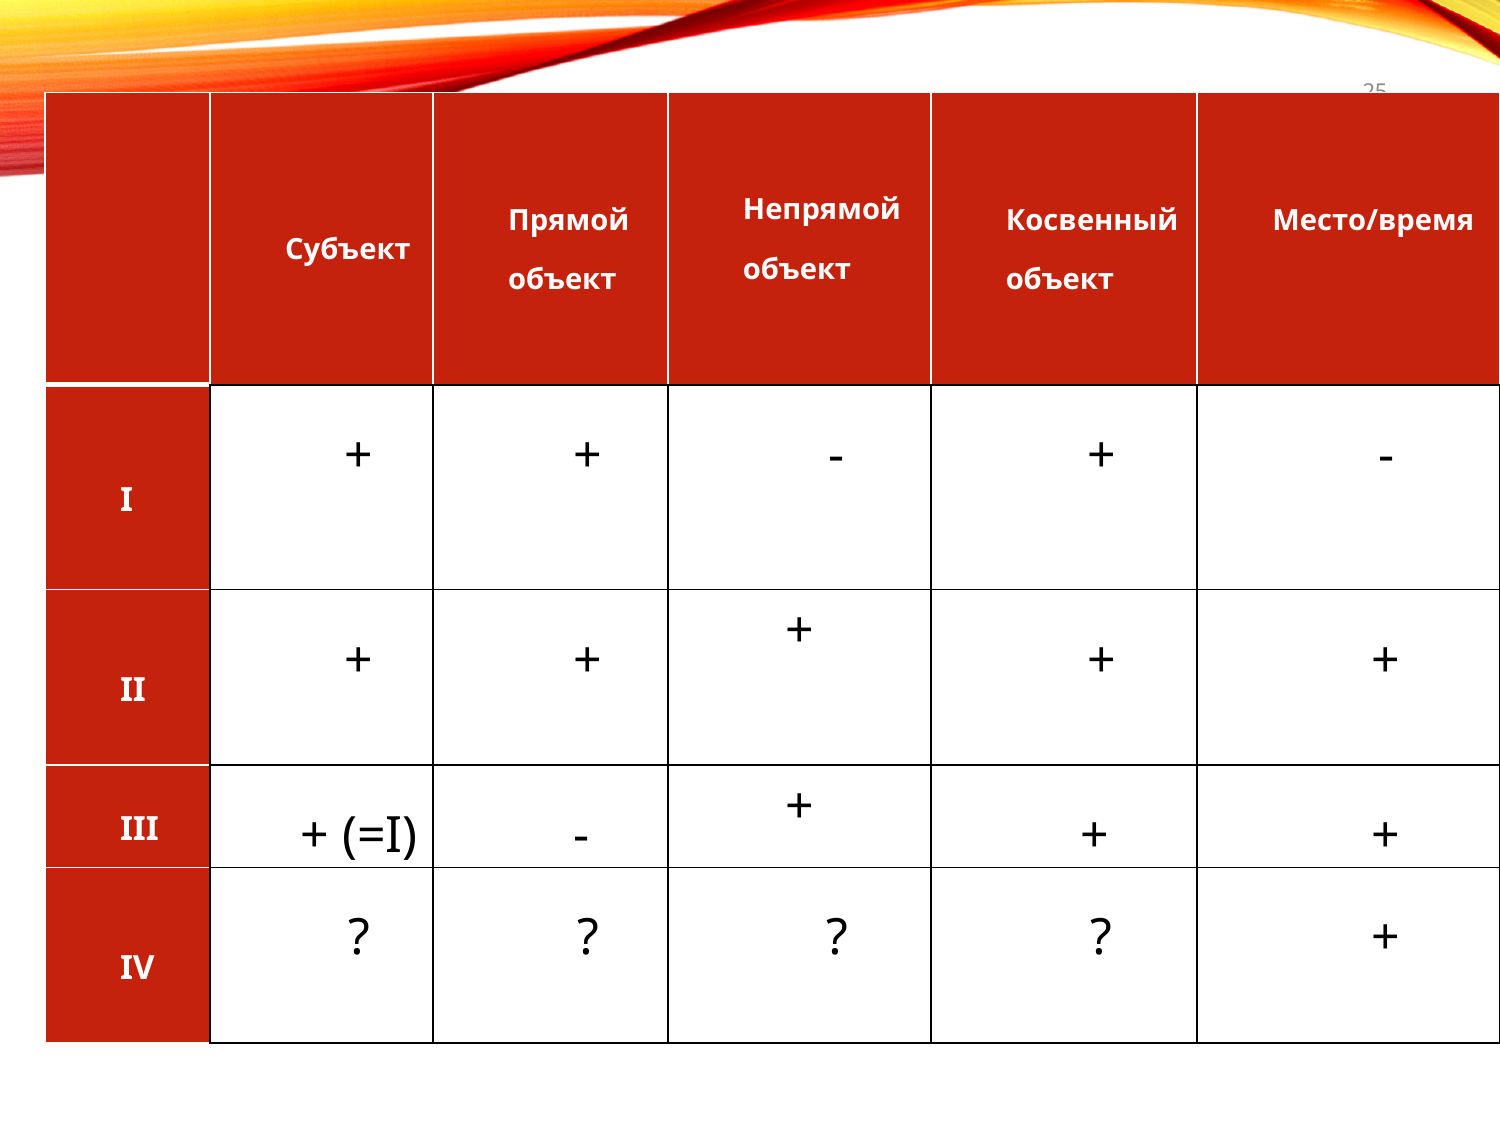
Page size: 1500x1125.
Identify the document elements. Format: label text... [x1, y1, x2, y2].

table_cell ? [434, 868, 667, 1042]
table_cell + [669, 766, 930, 867]
table_cell + [1198, 766, 1499, 867]
table_cell + [932, 590, 1196, 764]
table_cell + [434, 386, 667, 589]
slide_number 25 [1078, 62, 1403, 123]
table_cell ? [669, 868, 930, 1042]
table_cell + [932, 386, 1196, 589]
table_cell IV [46, 868, 209, 1042]
table_header Прямой объект [434, 93, 667, 384]
table_cell I [46, 387, 209, 589]
table_header Непрямой объект [669, 93, 930, 384]
table_header Косвенный объект [932, 93, 1196, 384]
table_cell - [669, 386, 930, 589]
table_cell ? [932, 868, 1196, 1042]
table_cell + [1198, 868, 1499, 1042]
table_header [46, 93, 209, 382]
table_cell + [211, 386, 432, 589]
table_cell II [46, 590, 209, 764]
table_cell - [1198, 386, 1499, 589]
picture [0, 0, 1500, 178]
table_cell + [932, 766, 1196, 867]
table_header Субъект [211, 93, 432, 384]
table_header Место/время [1198, 93, 1499, 384]
table_cell - [434, 766, 667, 867]
table_cell + (=I) [211, 766, 432, 867]
table_cell + [669, 590, 930, 764]
table_cell + [1198, 590, 1499, 764]
table_cell III [46, 766, 209, 867]
table_cell ? [211, 868, 432, 1042]
table_cell + [434, 590, 667, 764]
table_cell + [211, 590, 432, 764]
